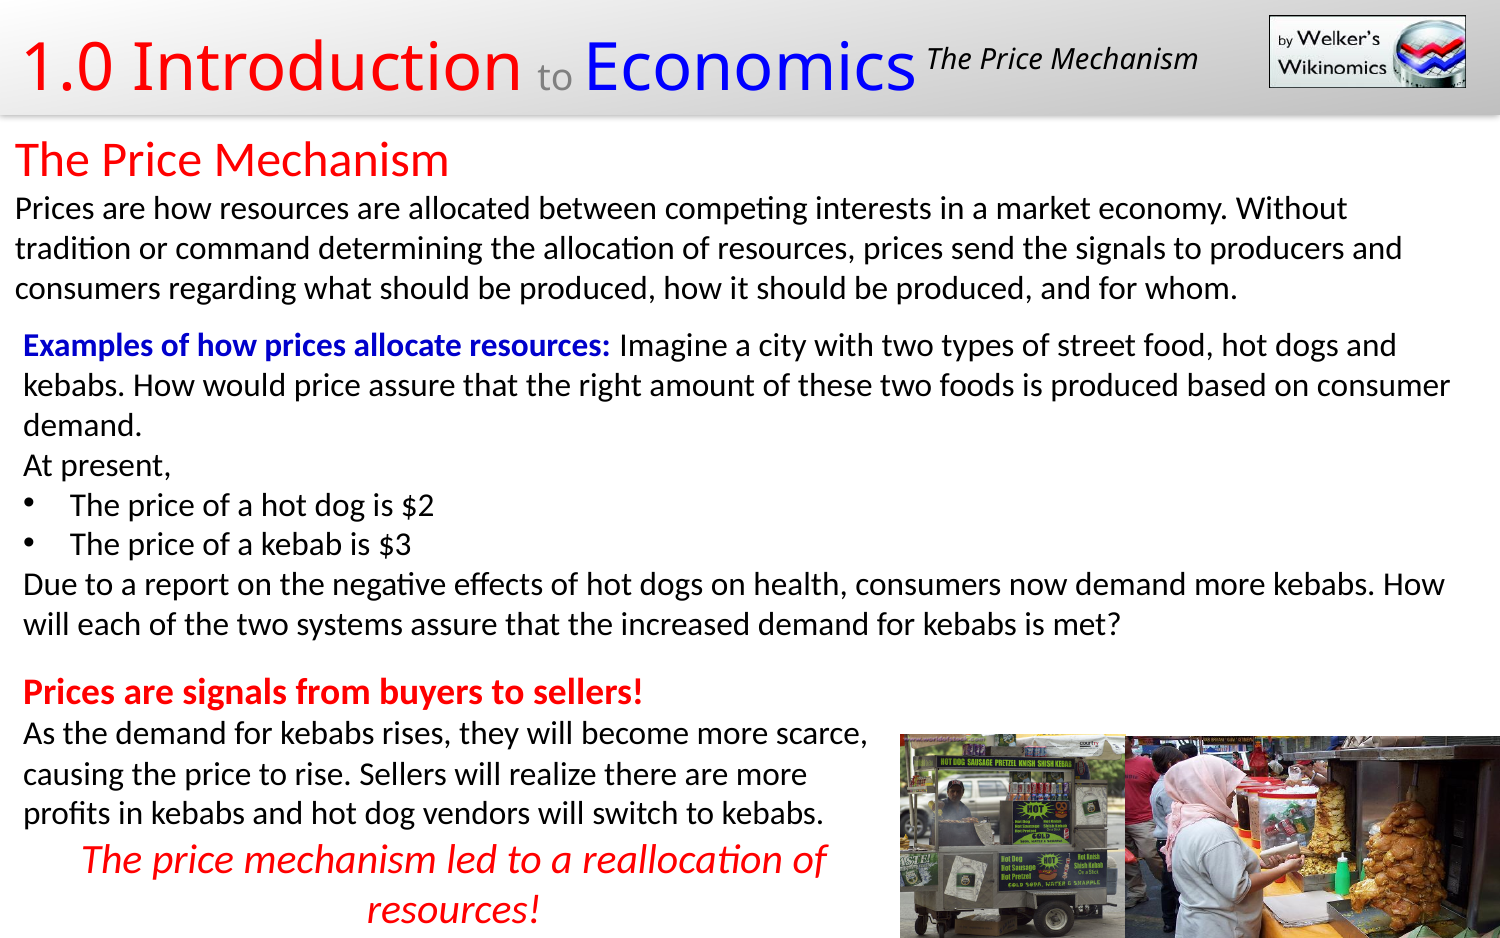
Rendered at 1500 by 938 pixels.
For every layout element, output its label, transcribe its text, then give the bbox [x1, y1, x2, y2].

text_box Prices are signals from buyers to sellers! As the demand for kebabs rises, they will become more scarce, causing the price to rise. Sellers will realize there are more profits in kebabs and hot dog vendors will switch to kebabs. The price mechanism led to a reallocation of resources! [8, 659, 900, 938]
picture [899, 734, 1500, 938]
text_box Examples of how prices allocate resources: Imagine a city with two types of street food, hot dogs and kebabs. How would price assure that the right amount of these two foods is produced based on consumer demand. At present, The price of a hot dog is $2 The price of a kebab is $3 Due to a report on the negative effects of hot dogs on health, consumers now demand more kebabs. How will each of the two systems assure that the increased demand for kebabs is met? [8, 315, 1475, 650]
text_box The Price Mechanism Prices are how resources are allocated between competing interests in a market economy. Without tradition or command determining the allocation of resources, prices send the signals to producers and consumers regarding what should be produced, how it should be produced, and for whom. [0, 118, 1475, 314]
picture [1269, 15, 1466, 88]
text_box The Price Mechanism [750, 33, 1375, 83]
